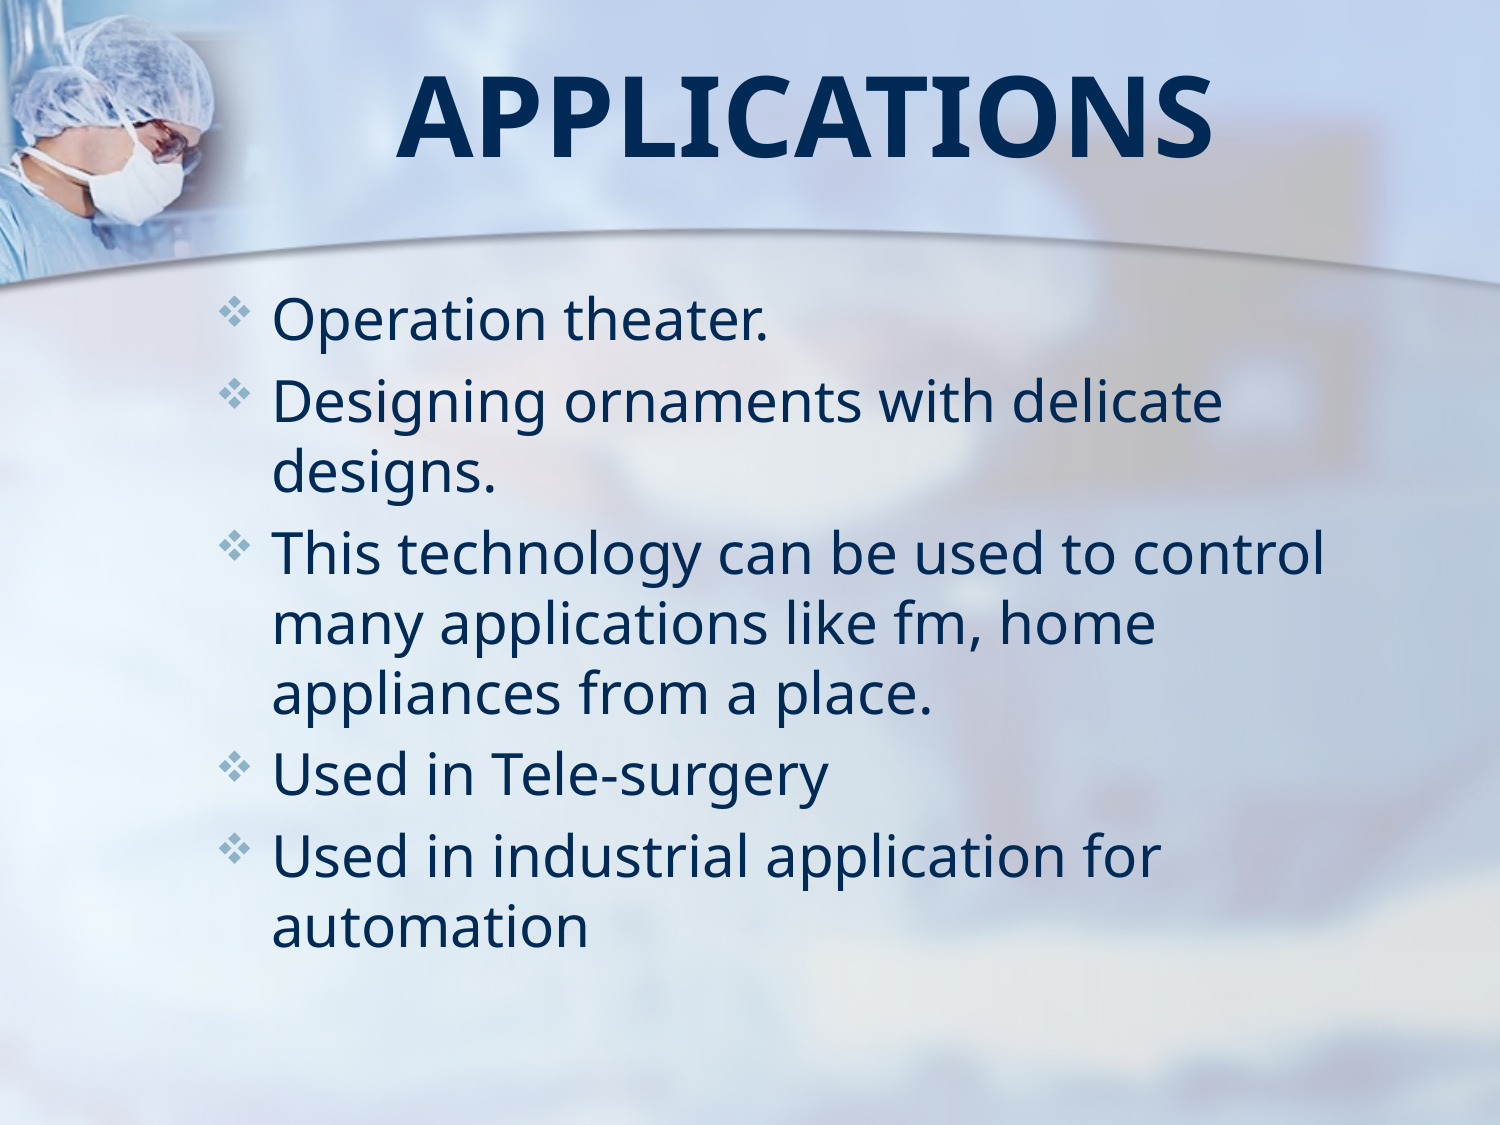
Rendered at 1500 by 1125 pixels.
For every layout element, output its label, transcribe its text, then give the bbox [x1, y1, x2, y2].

title APPLICATIONS [199, 24, 1413, 201]
list Operation theater. Designing ornaments with delicate designs. This technology can be used to control many applications like fm, home appliances from a place. Used in Tele-surgery Used in industrial application for automation [199, 274, 1413, 1051]
picture [0, 0, 1500, 1125]
